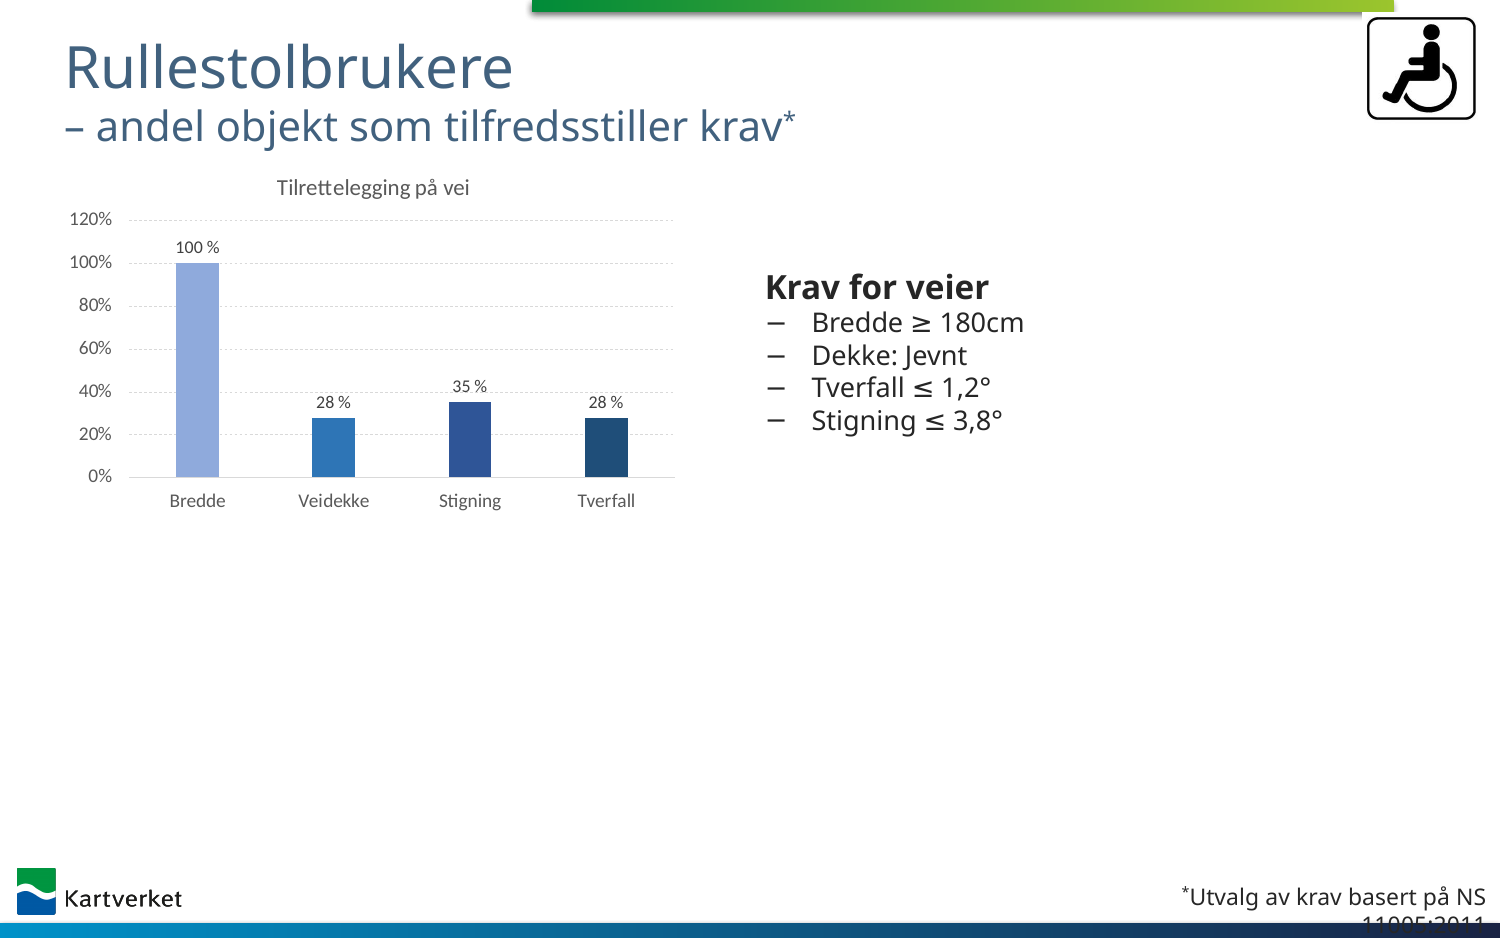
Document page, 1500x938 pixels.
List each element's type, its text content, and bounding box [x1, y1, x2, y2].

text_box Krav for veier Bredde ≥ 180cm Dekke: Jevnt Tverfall ≤ 1,2° Stigning ≤ 3,8° [750, 258, 1234, 444]
picture [1362, 12, 1481, 126]
text_box *Utvalg av krav basert på NS 11005:2011 [1068, 873, 1500, 938]
text_box Rullestolbrukere – andel objekt som tilfredsstiller krav* [49, 25, 1431, 158]
picture [62, 166, 685, 519]
